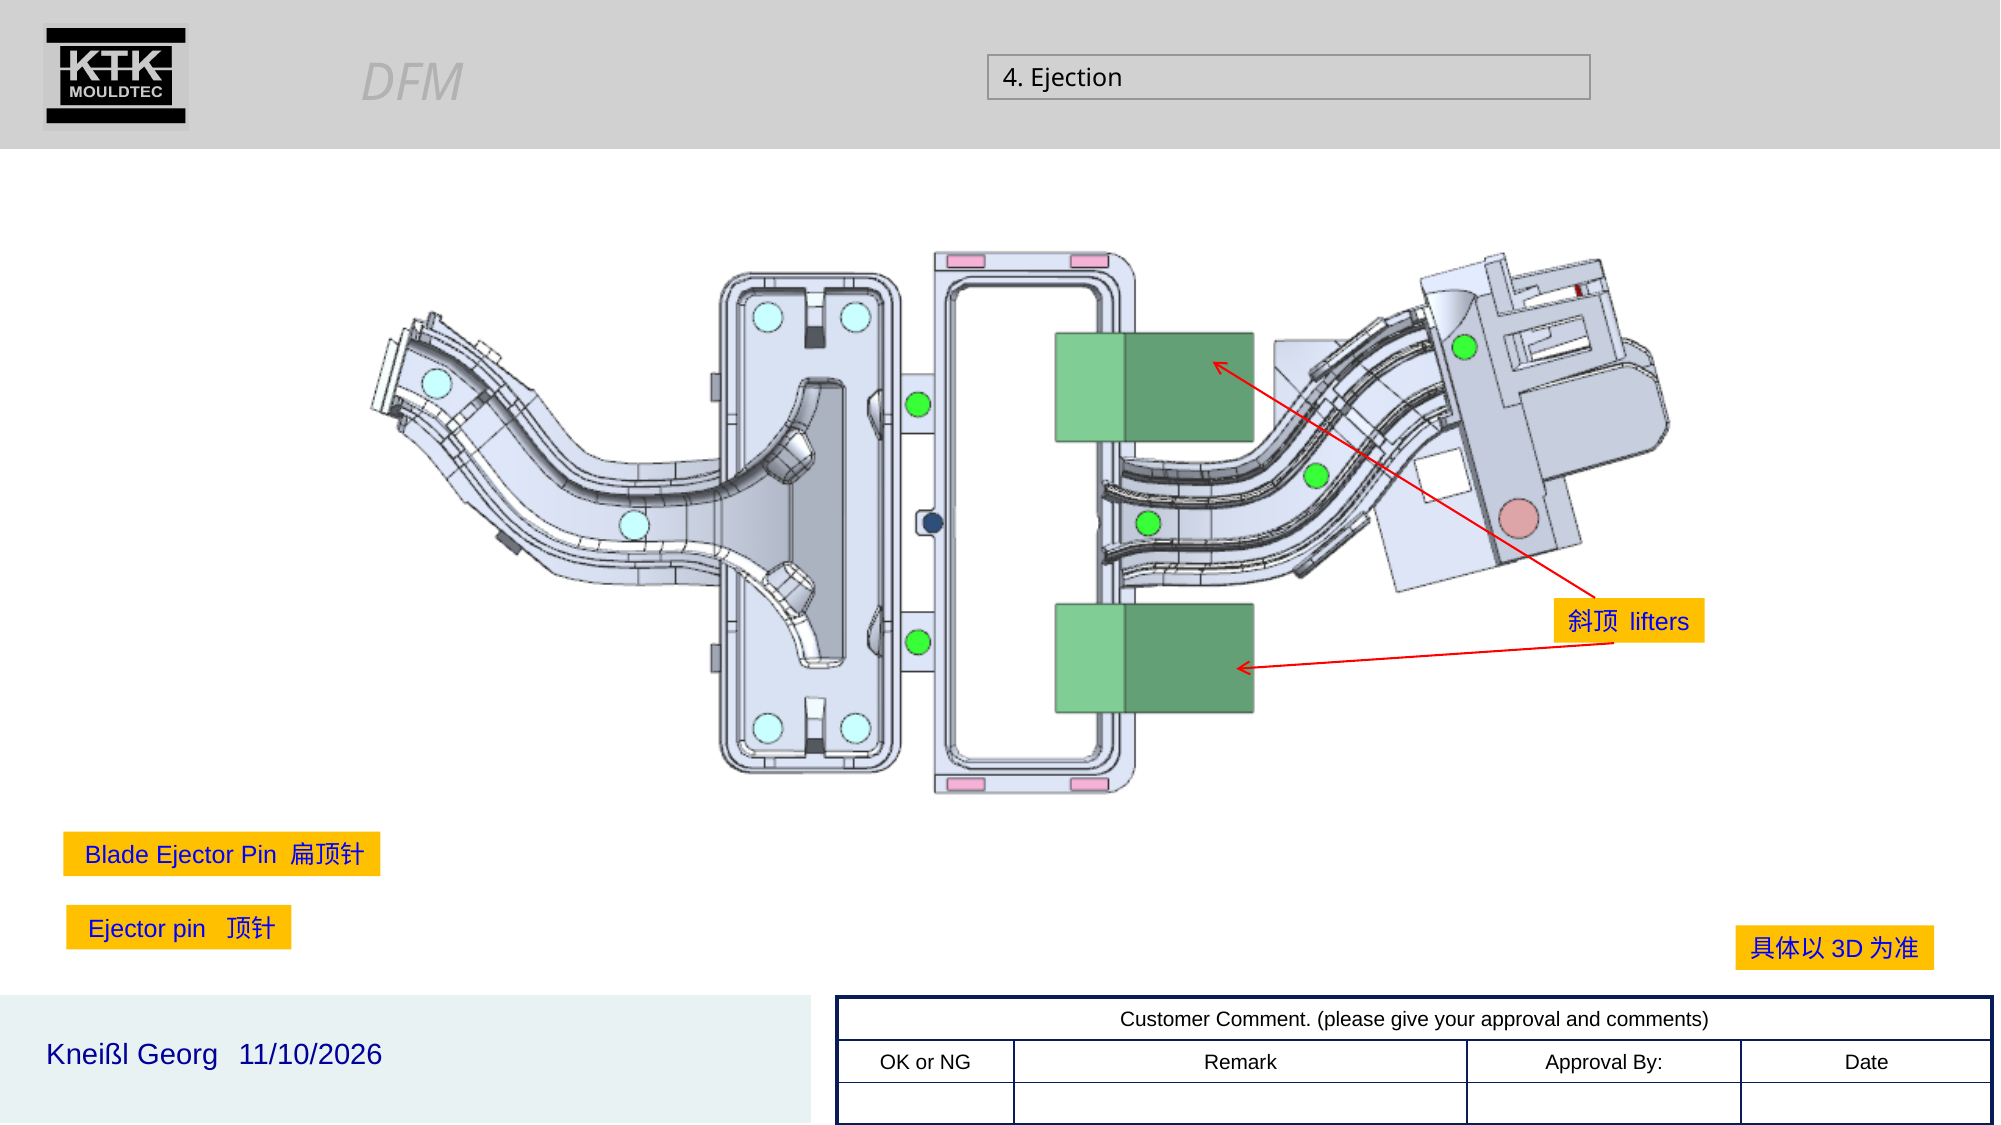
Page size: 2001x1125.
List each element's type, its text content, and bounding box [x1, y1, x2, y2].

text_box Blade Ejector Pin 扁顶针 [63, 831, 381, 877]
text_box 斜顶 lifters [1698, 598, 1705, 643]
text_box Ejector pin 顶针 [66, 904, 292, 950]
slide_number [188, 1027, 433, 1106]
text_box 具体以3D为准 [1735, 925, 1935, 970]
text_box 4. Ejection [988, 54, 1591, 100]
picture [349, 231, 1695, 823]
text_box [1212, 361, 1596, 599]
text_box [1235, 642, 1615, 670]
